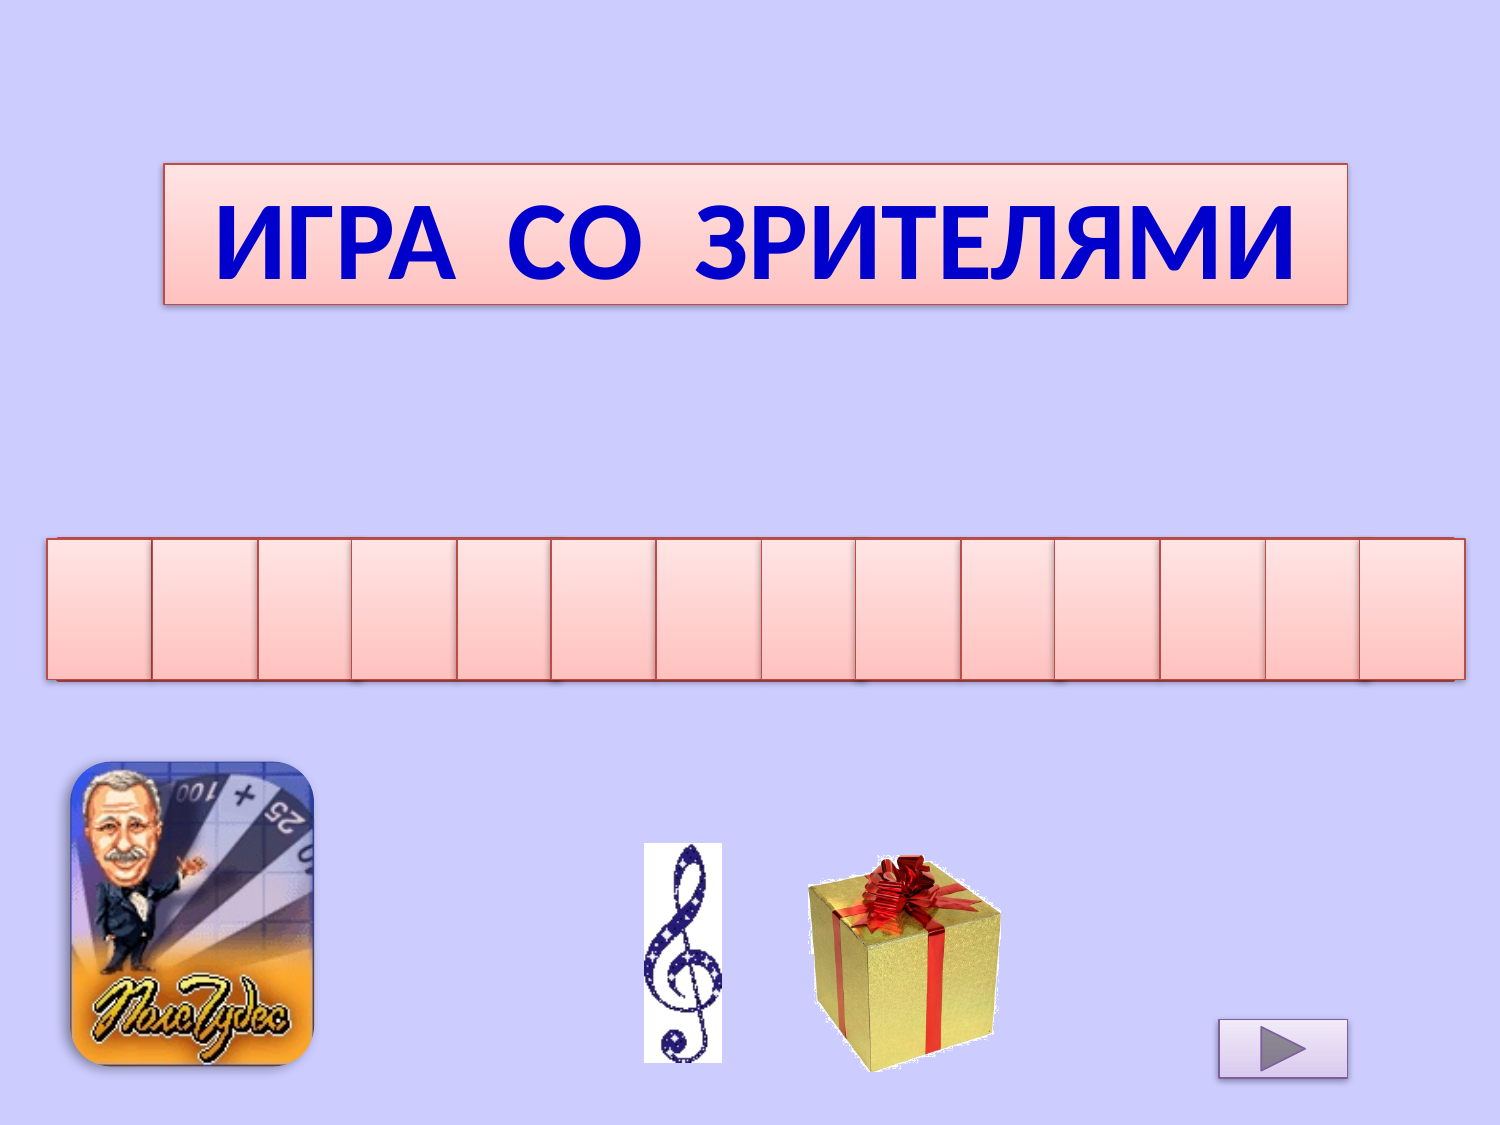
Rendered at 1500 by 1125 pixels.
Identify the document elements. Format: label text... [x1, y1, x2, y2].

text_box ИГРА СО ЗРИТЕЛЯМИ [163, 163, 1348, 305]
text_box [1454, 538, 1466, 680]
text_box [1218, 1019, 1348, 1079]
picture [644, 843, 722, 1063]
picture [70, 761, 315, 1067]
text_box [58, 538, 1454, 680]
picture [808, 855, 1001, 1072]
text_box [46, 538, 57, 680]
